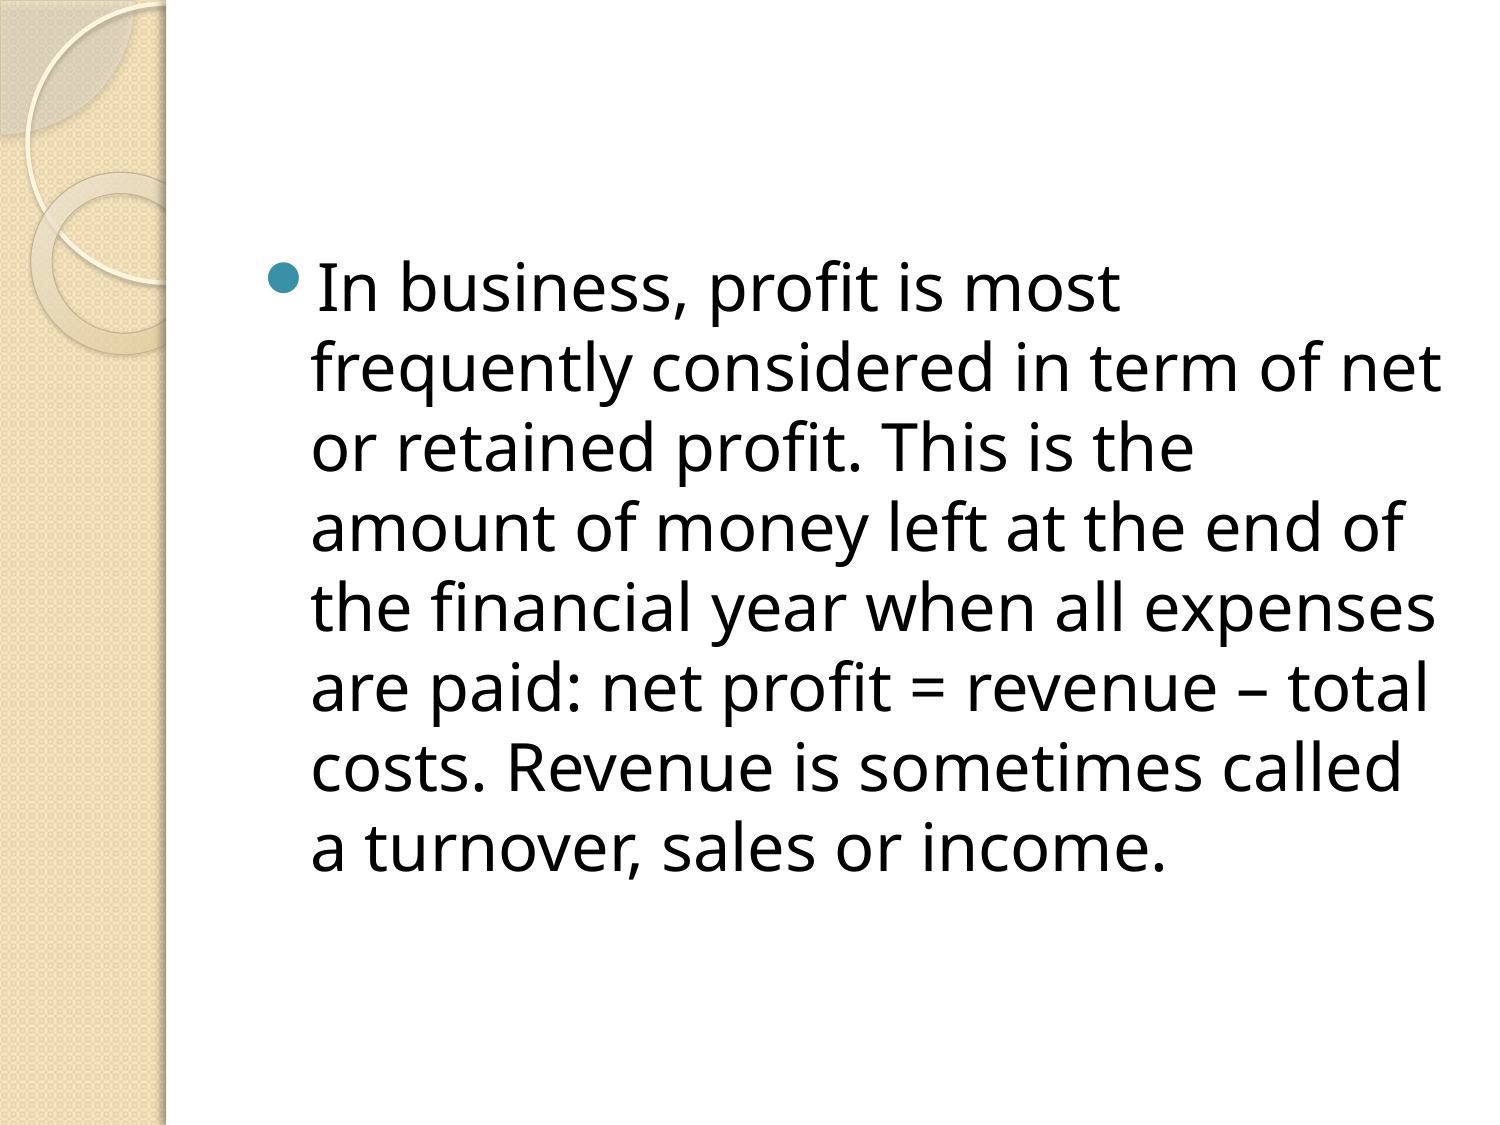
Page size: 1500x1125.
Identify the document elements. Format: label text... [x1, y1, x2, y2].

list In business, profit is most frequently considered in term of net or retained profit. This is the amount of money left at the end of the financial year when all expenses are paid: net profit = revenue – total costs. Revenue is sometimes called a turnover, sales or income. [235, 237, 1466, 1025]
